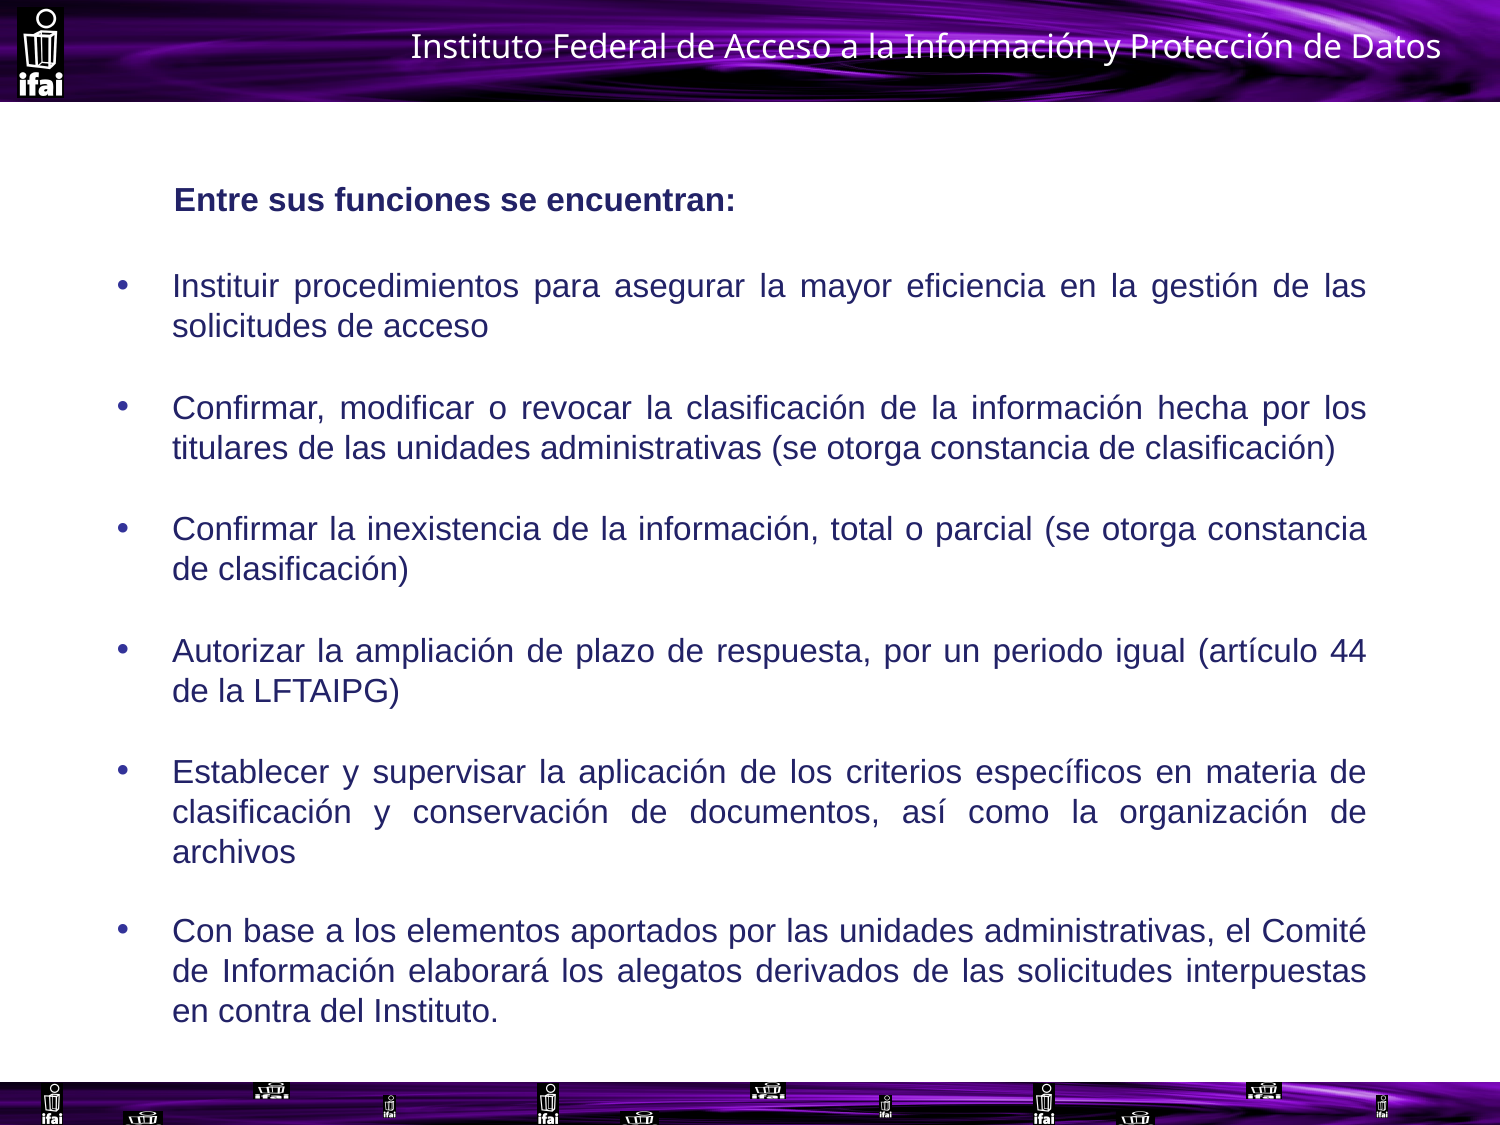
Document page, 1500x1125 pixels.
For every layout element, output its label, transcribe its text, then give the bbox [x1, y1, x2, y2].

picture [0, 0, 1500, 102]
picture [0, 1082, 1500, 1125]
text_box Entre sus funciones se encuentran: Instituir procedimientos para asegurar la mayor eficiencia en la gestión de las solicitudes de acceso Confirmar, modificar o revocar la clasificación de la información hecha por los titulares de las unidades administrativas (se otorga constancia de clasificación) Confirmar la inexistencia de la información, total o parcial (se otorga constancia de clasificación) Autorizar la ampliación de plazo de respuesta, por un periodo igual (artículo 44 de la LFTAIPG) Establecer y supervisar la aplicación de los criterios específicos en materia de clasificación y conservación de documentos, así como la organización de archivos Con base a los elementos aportados por las unidades administrativas, el Comité de Información elaborará los alegatos derivados de las solicitudes interpuestas en contra del Instituto. [101, 170, 1384, 1083]
